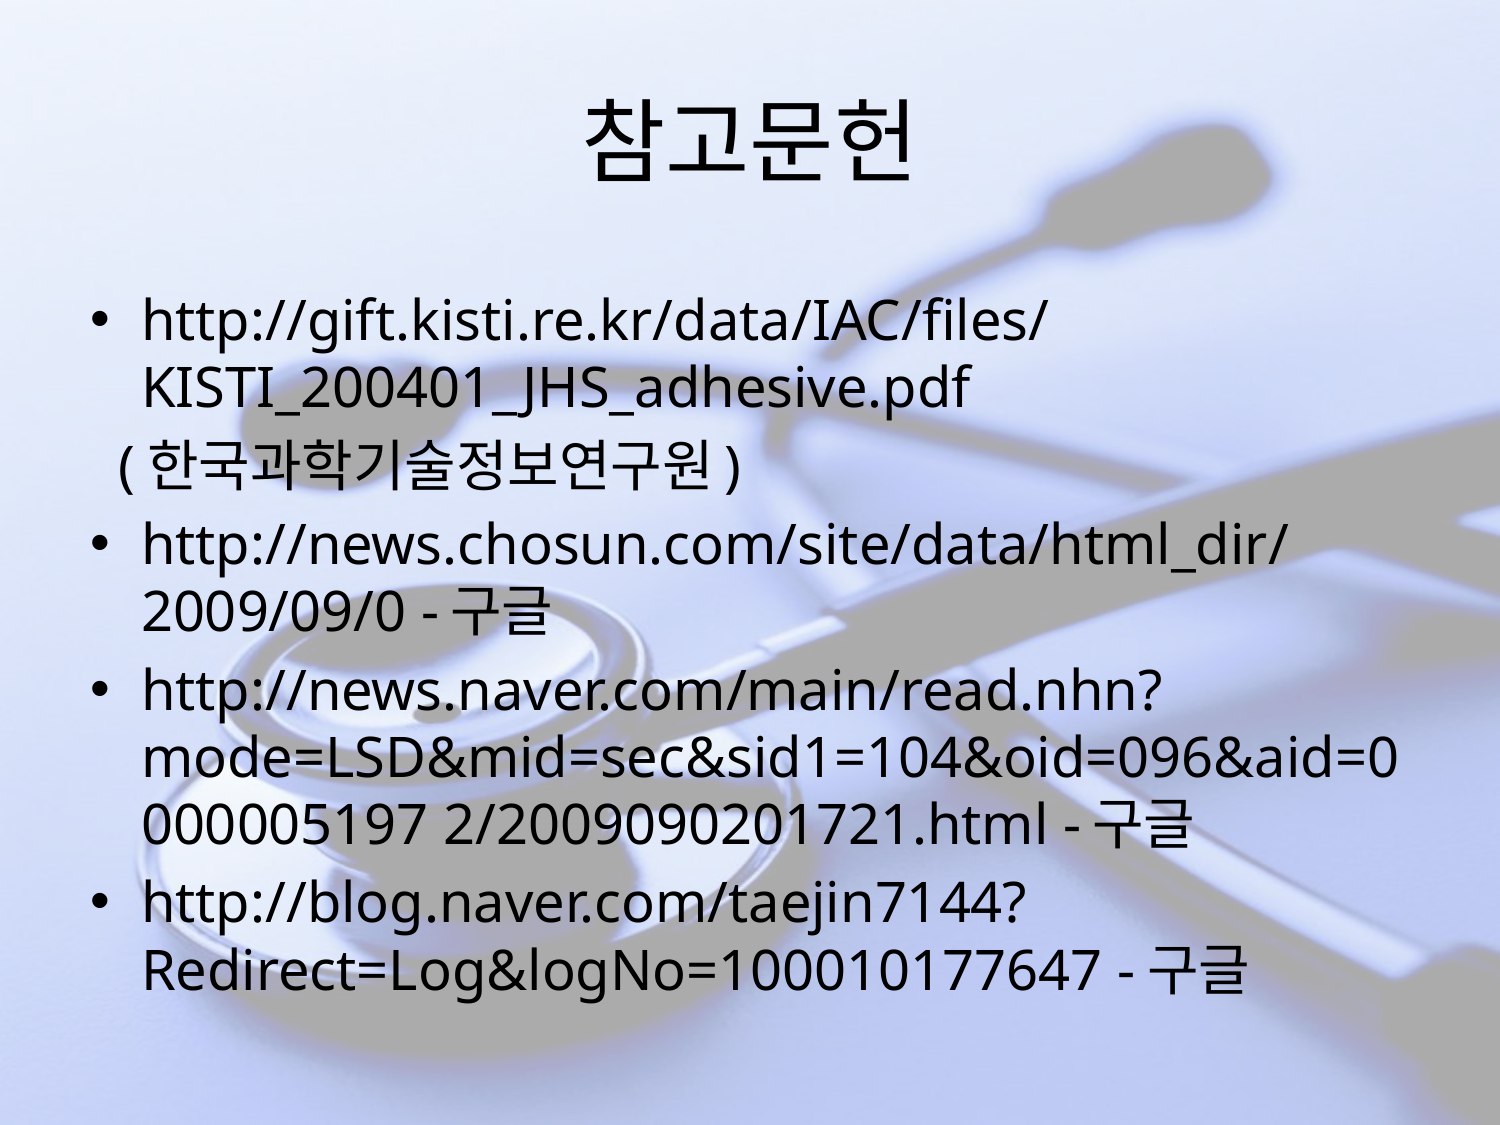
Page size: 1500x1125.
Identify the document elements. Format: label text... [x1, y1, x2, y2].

title 참고문헌 [75, 45, 1425, 233]
list http://gift.kisti.re.kr/data/IAC/files/KISTI_200401_JHS_adhesive.pdf (한국과학기술정보연구원) http://news.chosun.com/site/data/html_dir/2009/09/0 -구글 http://news.naver.com/main/read.nhn?mode=LSD&mid=sec&sid1=104&oid=096&aid=0000005197 2/2009090201721.html -구글 http://blog.naver.com/taejin7144?Redirect=Log&logNo=100010177647 -구글 [75, 277, 1425, 1020]
